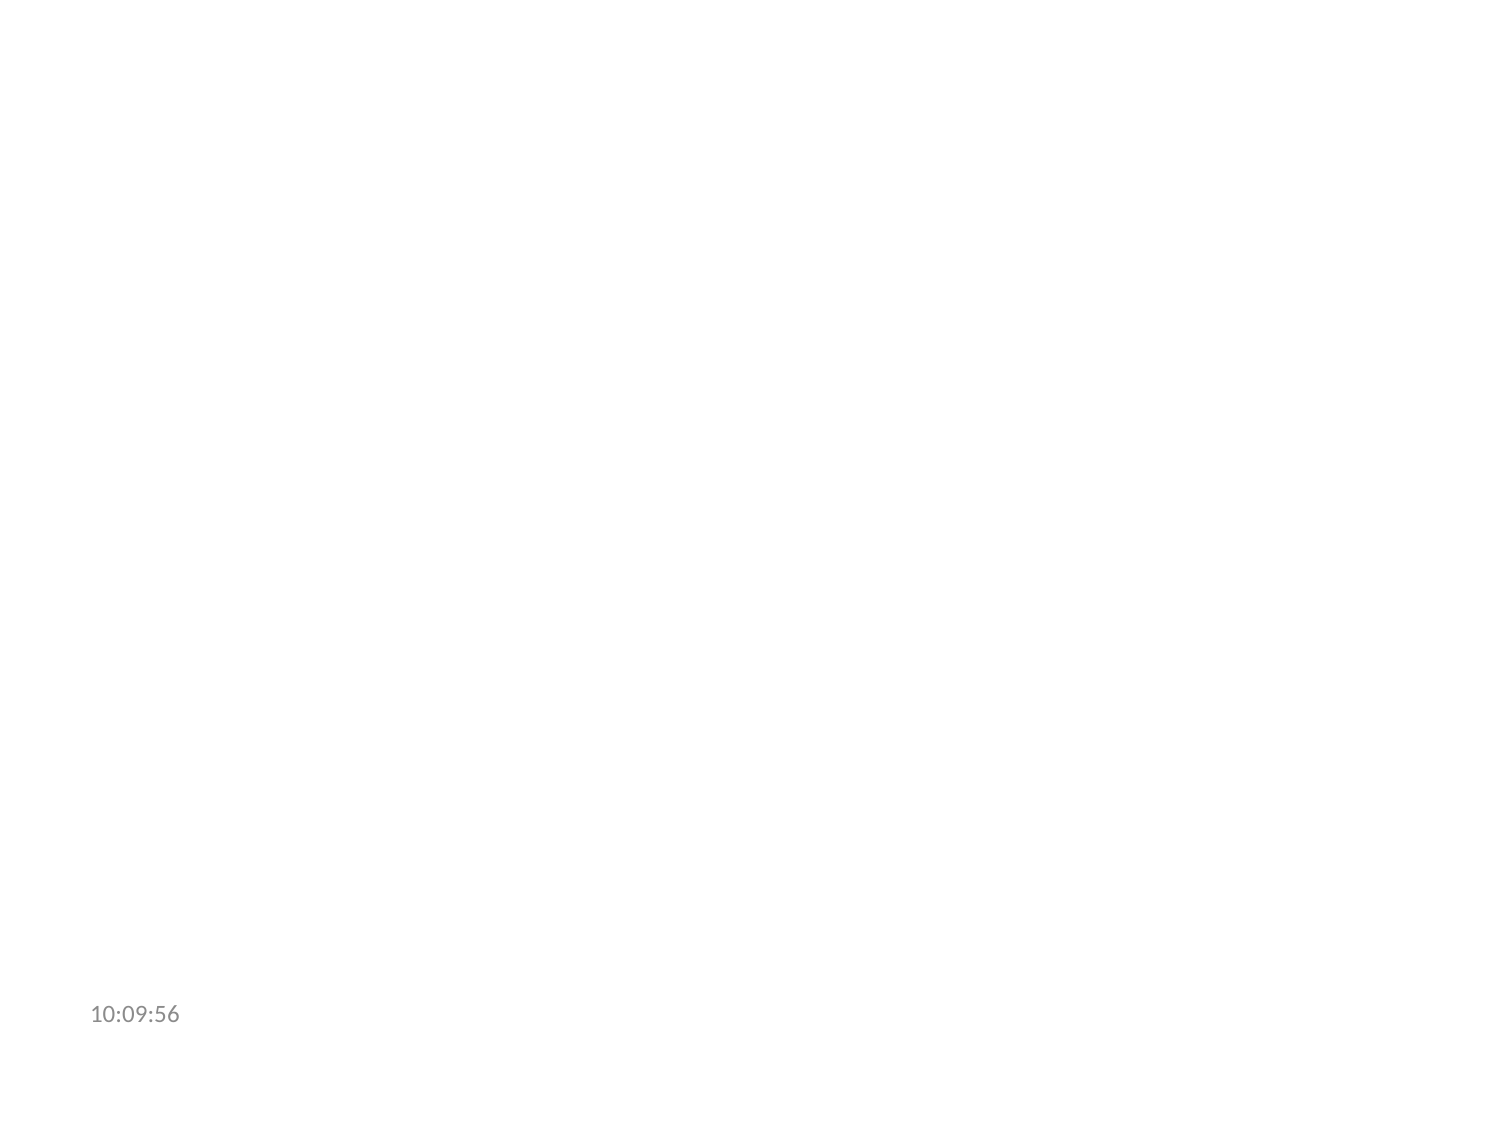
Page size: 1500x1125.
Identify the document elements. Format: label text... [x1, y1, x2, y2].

text_box 15:35:09 [75, 982, 425, 1043]
